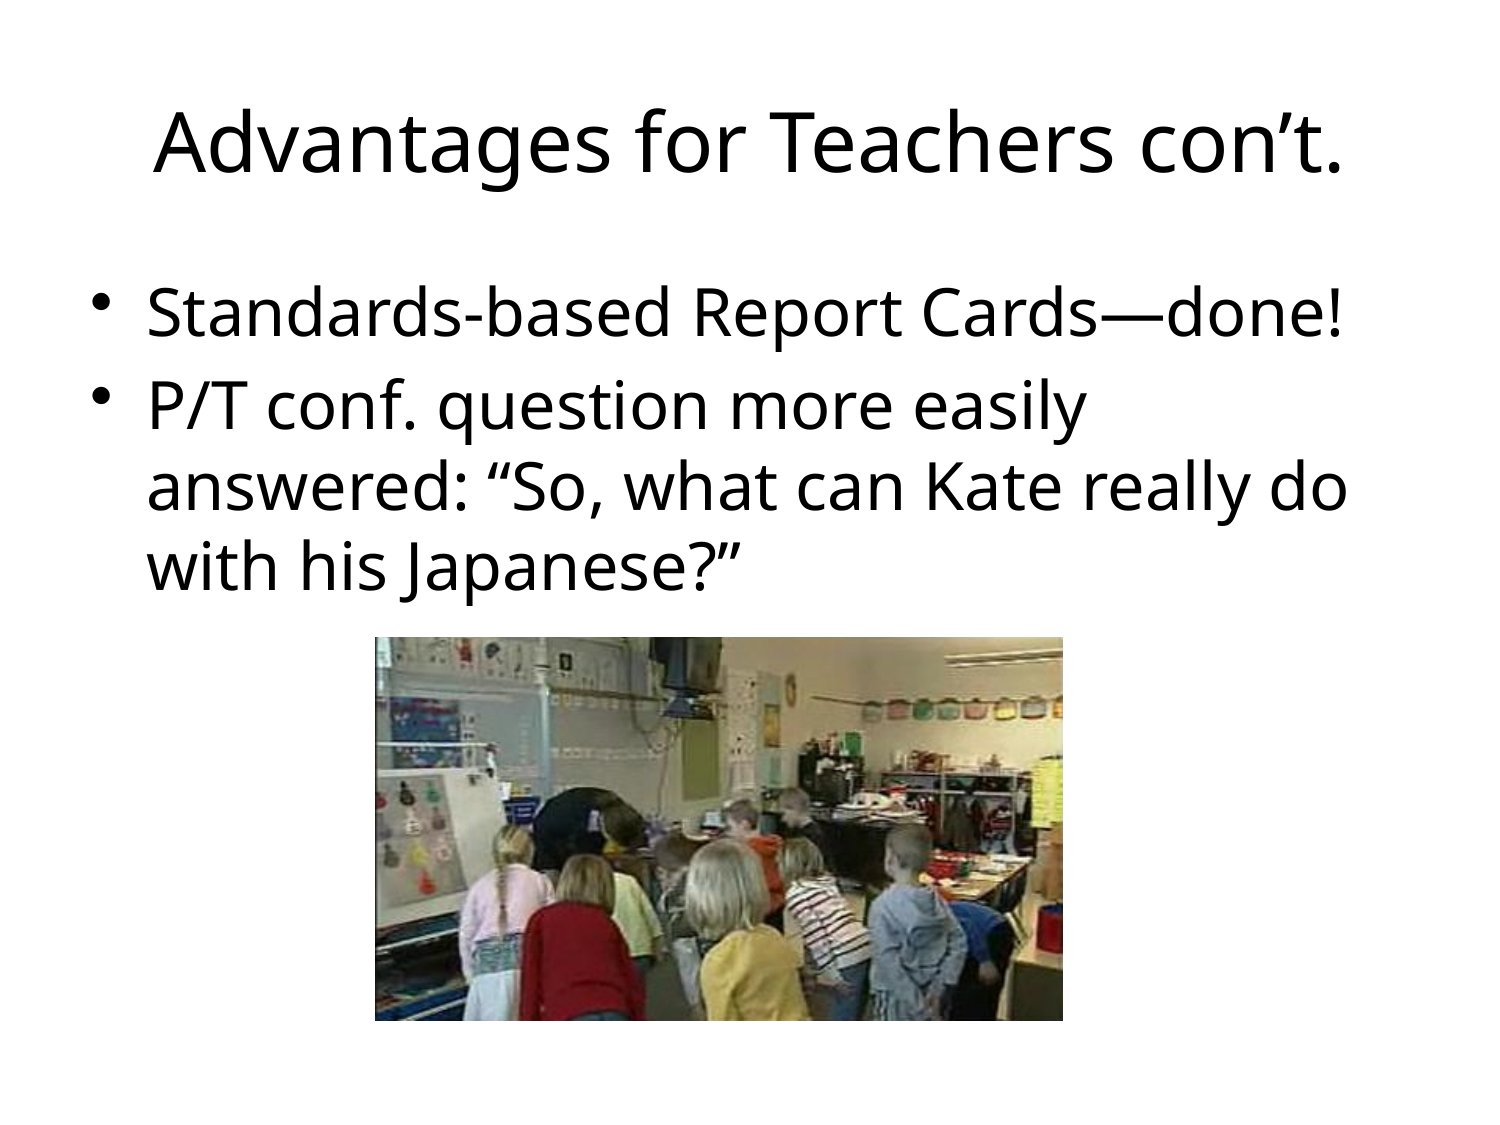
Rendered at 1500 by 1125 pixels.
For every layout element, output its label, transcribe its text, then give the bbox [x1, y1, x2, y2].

title Advantages for Teachers con’t. [74, 44, 1426, 233]
picture [374, 637, 1063, 1021]
list Standards-based Report Cards—done! P/T conf. question more easily answered: “So, what can Kate really do with his Japanese?” [74, 262, 1426, 1006]
